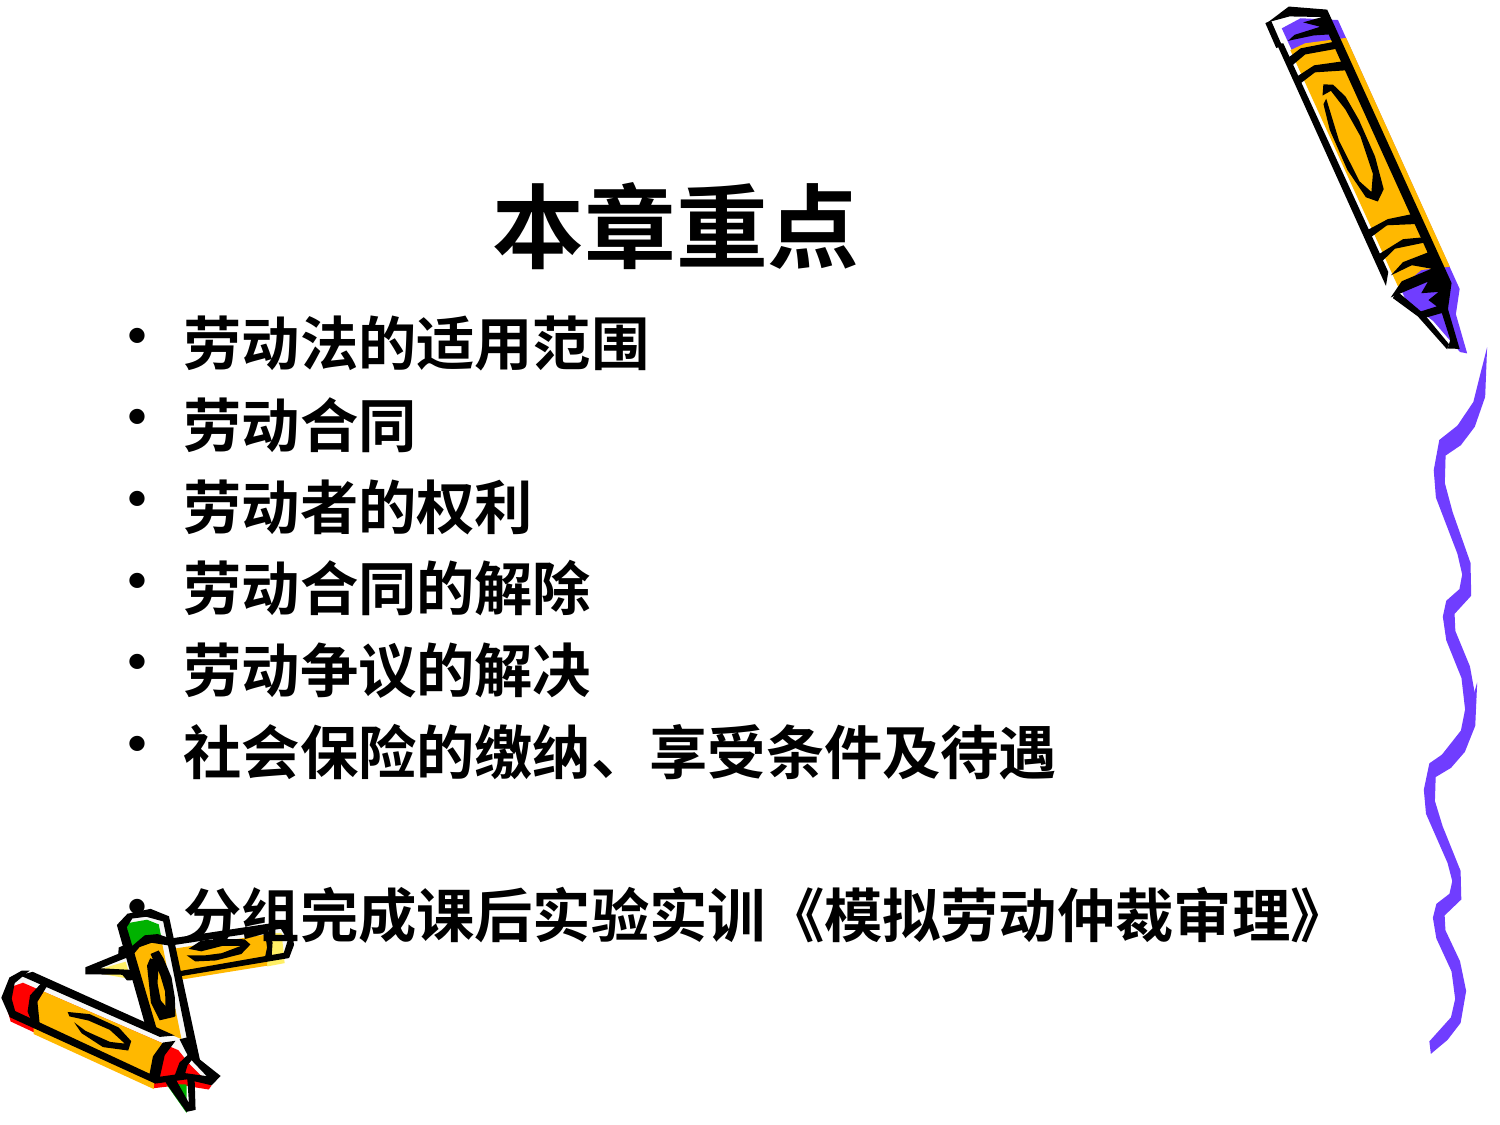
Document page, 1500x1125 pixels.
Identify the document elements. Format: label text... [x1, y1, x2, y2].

table_cell 合伙人义务 [270, 933, 283, 941]
list 劳动法的适用范围 劳动合同 劳动者的权利 劳动合同的解除 劳动争议的解决 社会保险的缴纳、享受条件及待遇 分组完成课后实验实训《模拟劳动仲裁审理》 [112, 299, 1376, 901]
title 本章重点 [112, 24, 1240, 288]
